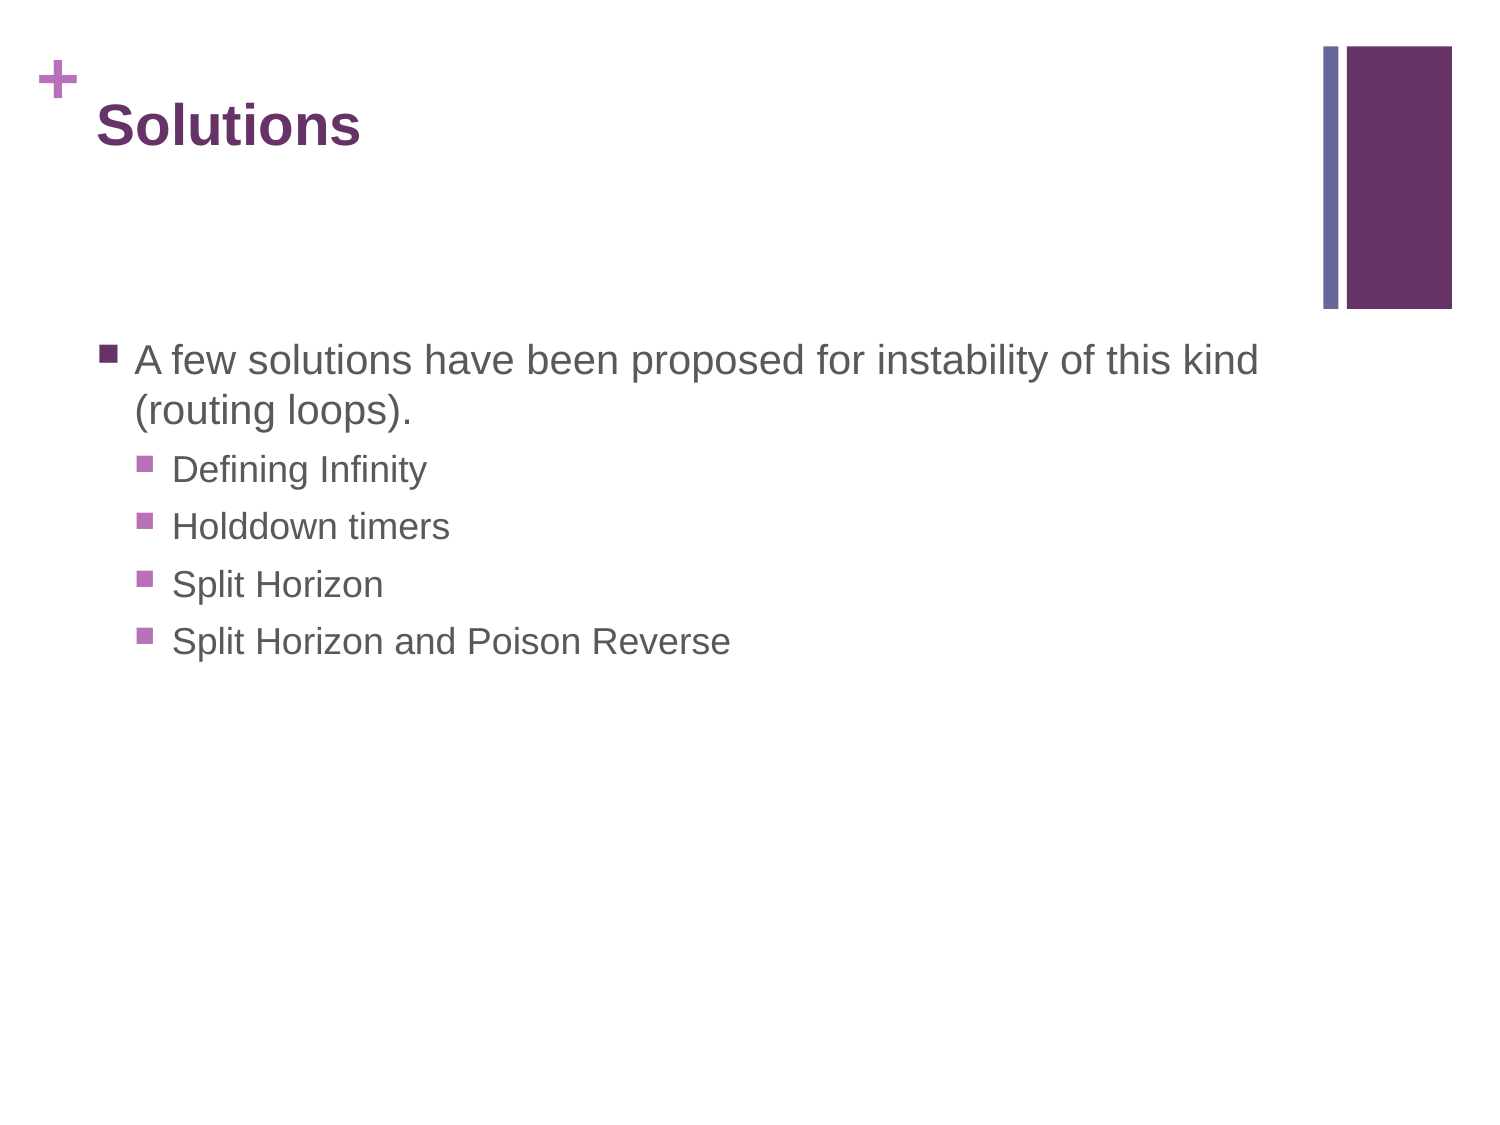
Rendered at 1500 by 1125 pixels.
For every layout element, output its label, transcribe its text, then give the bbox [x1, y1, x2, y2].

list A few solutions have been proposed for instability of this kind (routing loops). Defining Infinity Holddown timers Split Horizon Split Horizon and Poison Reverse [81, 324, 1322, 1005]
title Solutions [81, 79, 1322, 263]
